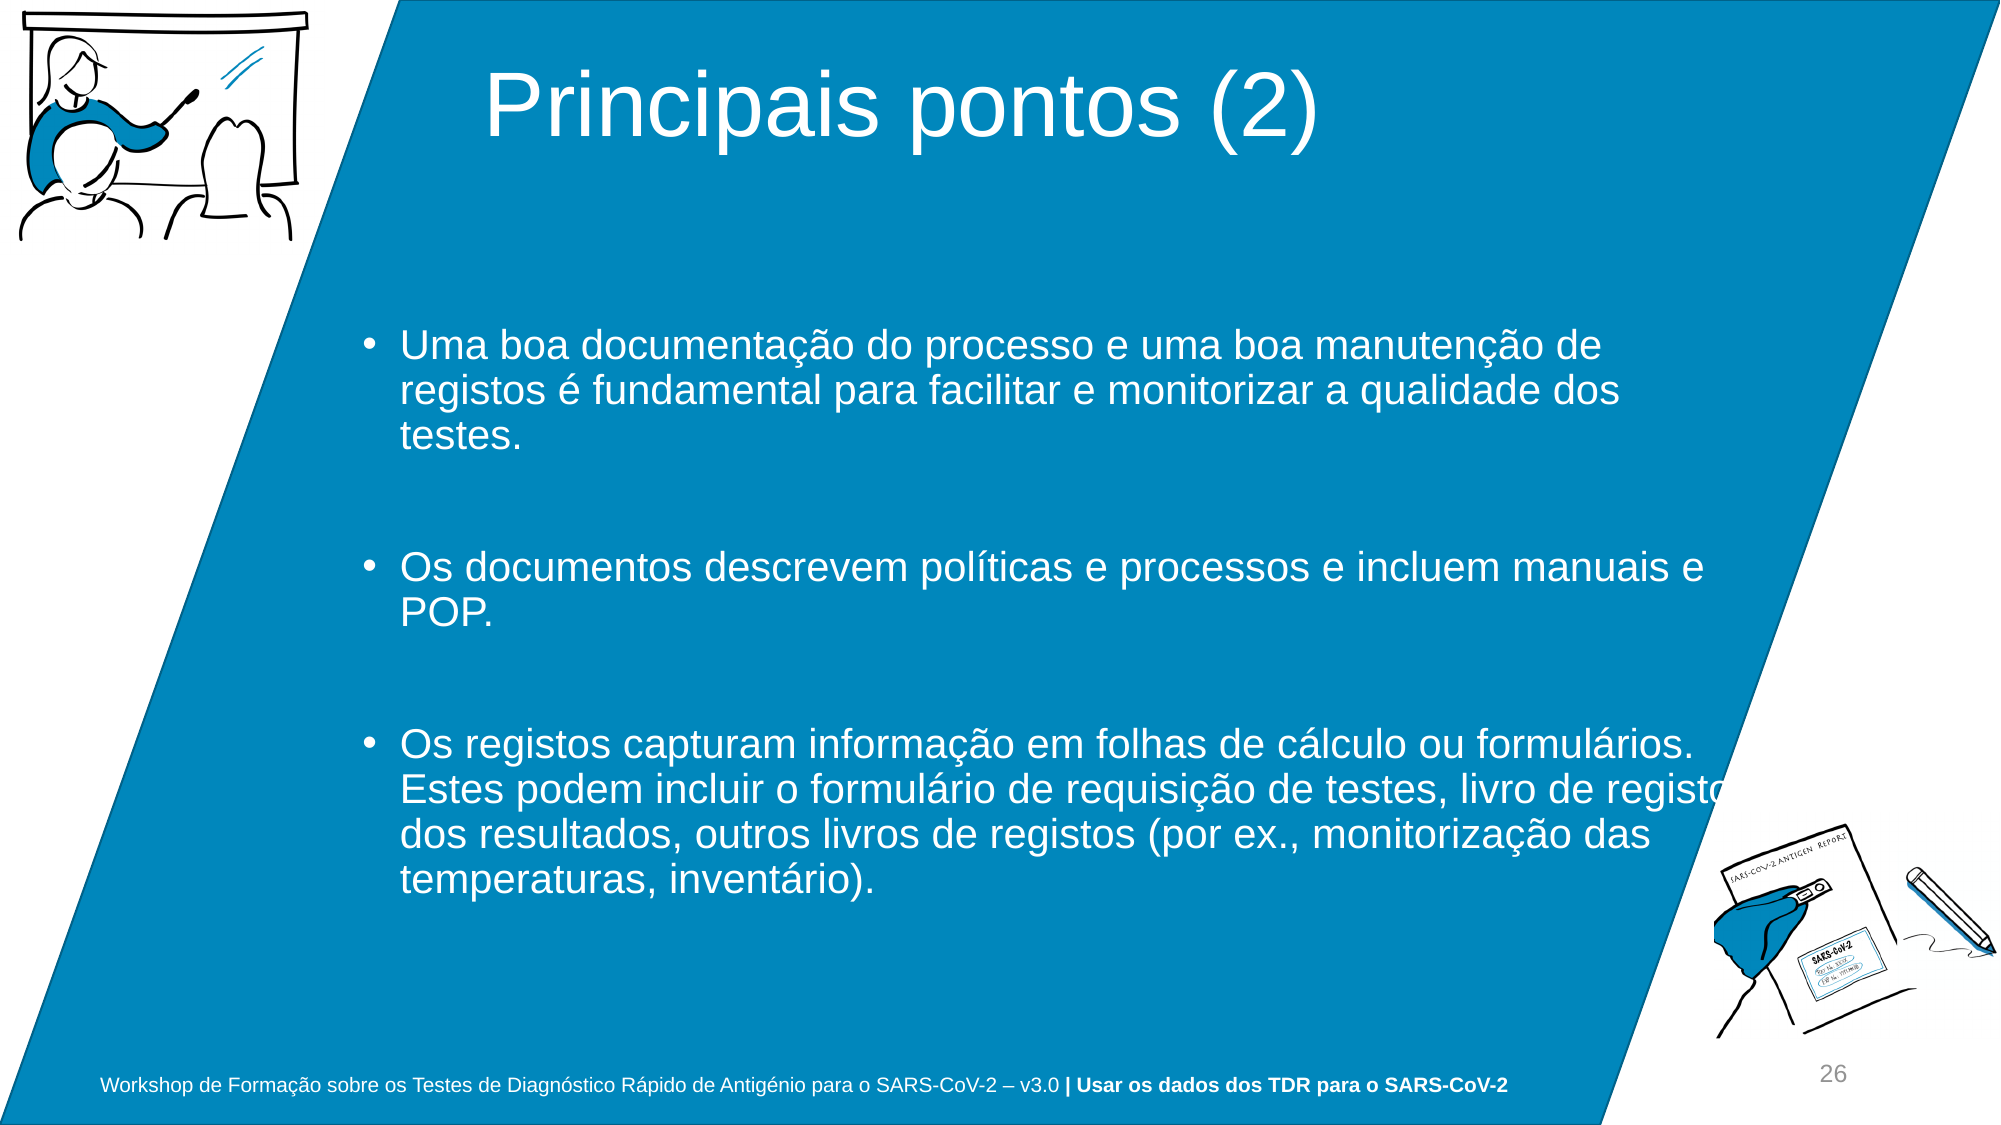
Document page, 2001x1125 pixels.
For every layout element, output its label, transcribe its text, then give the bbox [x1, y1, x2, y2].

footer Workshop de Formação sobre os Testes de Diagnóstico Rápido de Antigénio para o SARS-CoV-2 – v3.0 | Usar os dados dos TDR para o SARS-CoV-2 [66, 1042, 1542, 1125]
slide_number 26 [1609, 1042, 1863, 1103]
picture [1714, 812, 2000, 1039]
text_box Uma boa documentação do processo e uma boa manutenção de registos é fundamental para facilitar e monitorizar a qualidade dos testes. Os documentos descrevem políticas e processos e incluem manuais e POP. Os registos capturam informação em folhas de cálculo ou formulários. Estes podem incluir o formulário de requisição de testes, livro de registo dos resultados, outros livros de registos (por ex., monitorização das temperaturas, inventário). [347, 316, 1763, 1045]
text_box Principais pontos (2) [468, 49, 1375, 205]
picture [0, 0, 325, 255]
text_box [0, 0, 2000, 1125]
